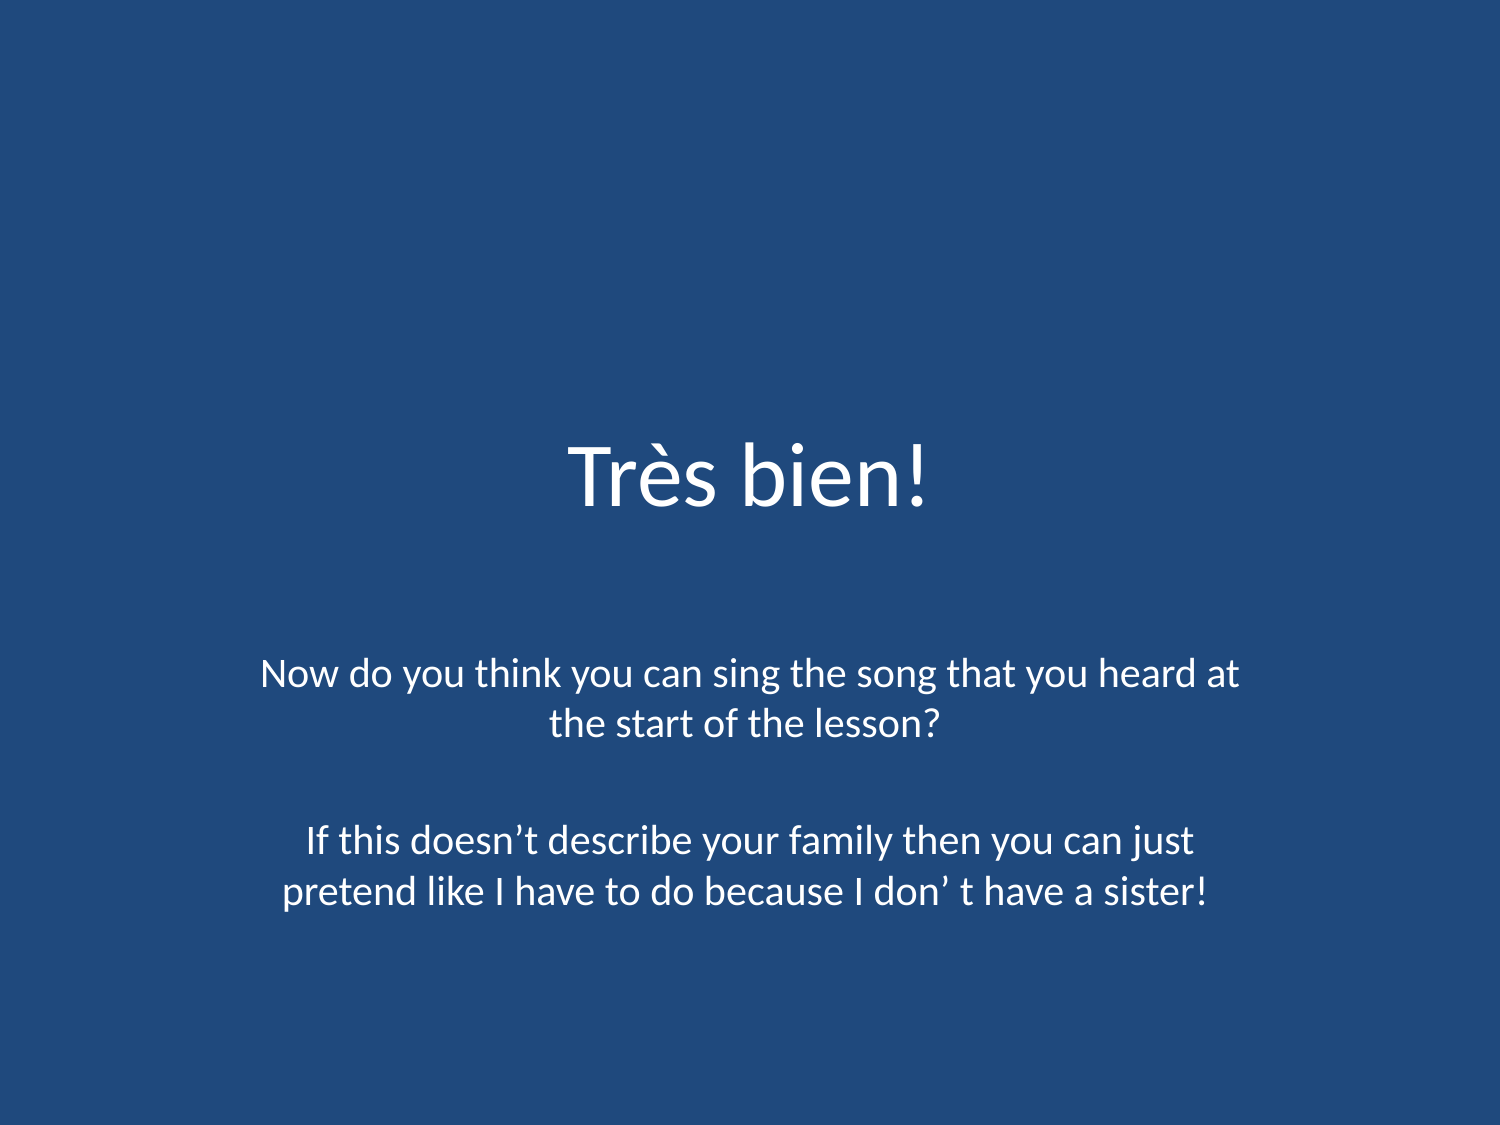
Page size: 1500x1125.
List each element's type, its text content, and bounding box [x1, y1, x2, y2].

title Très bien! [112, 349, 1388, 591]
subtitle Now do you think you can sing the song that you heard at the start of the lesson? If this doesn’t describe your family then you can just pretend like I have to do because I don’ t have a sister! [225, 637, 1275, 925]
